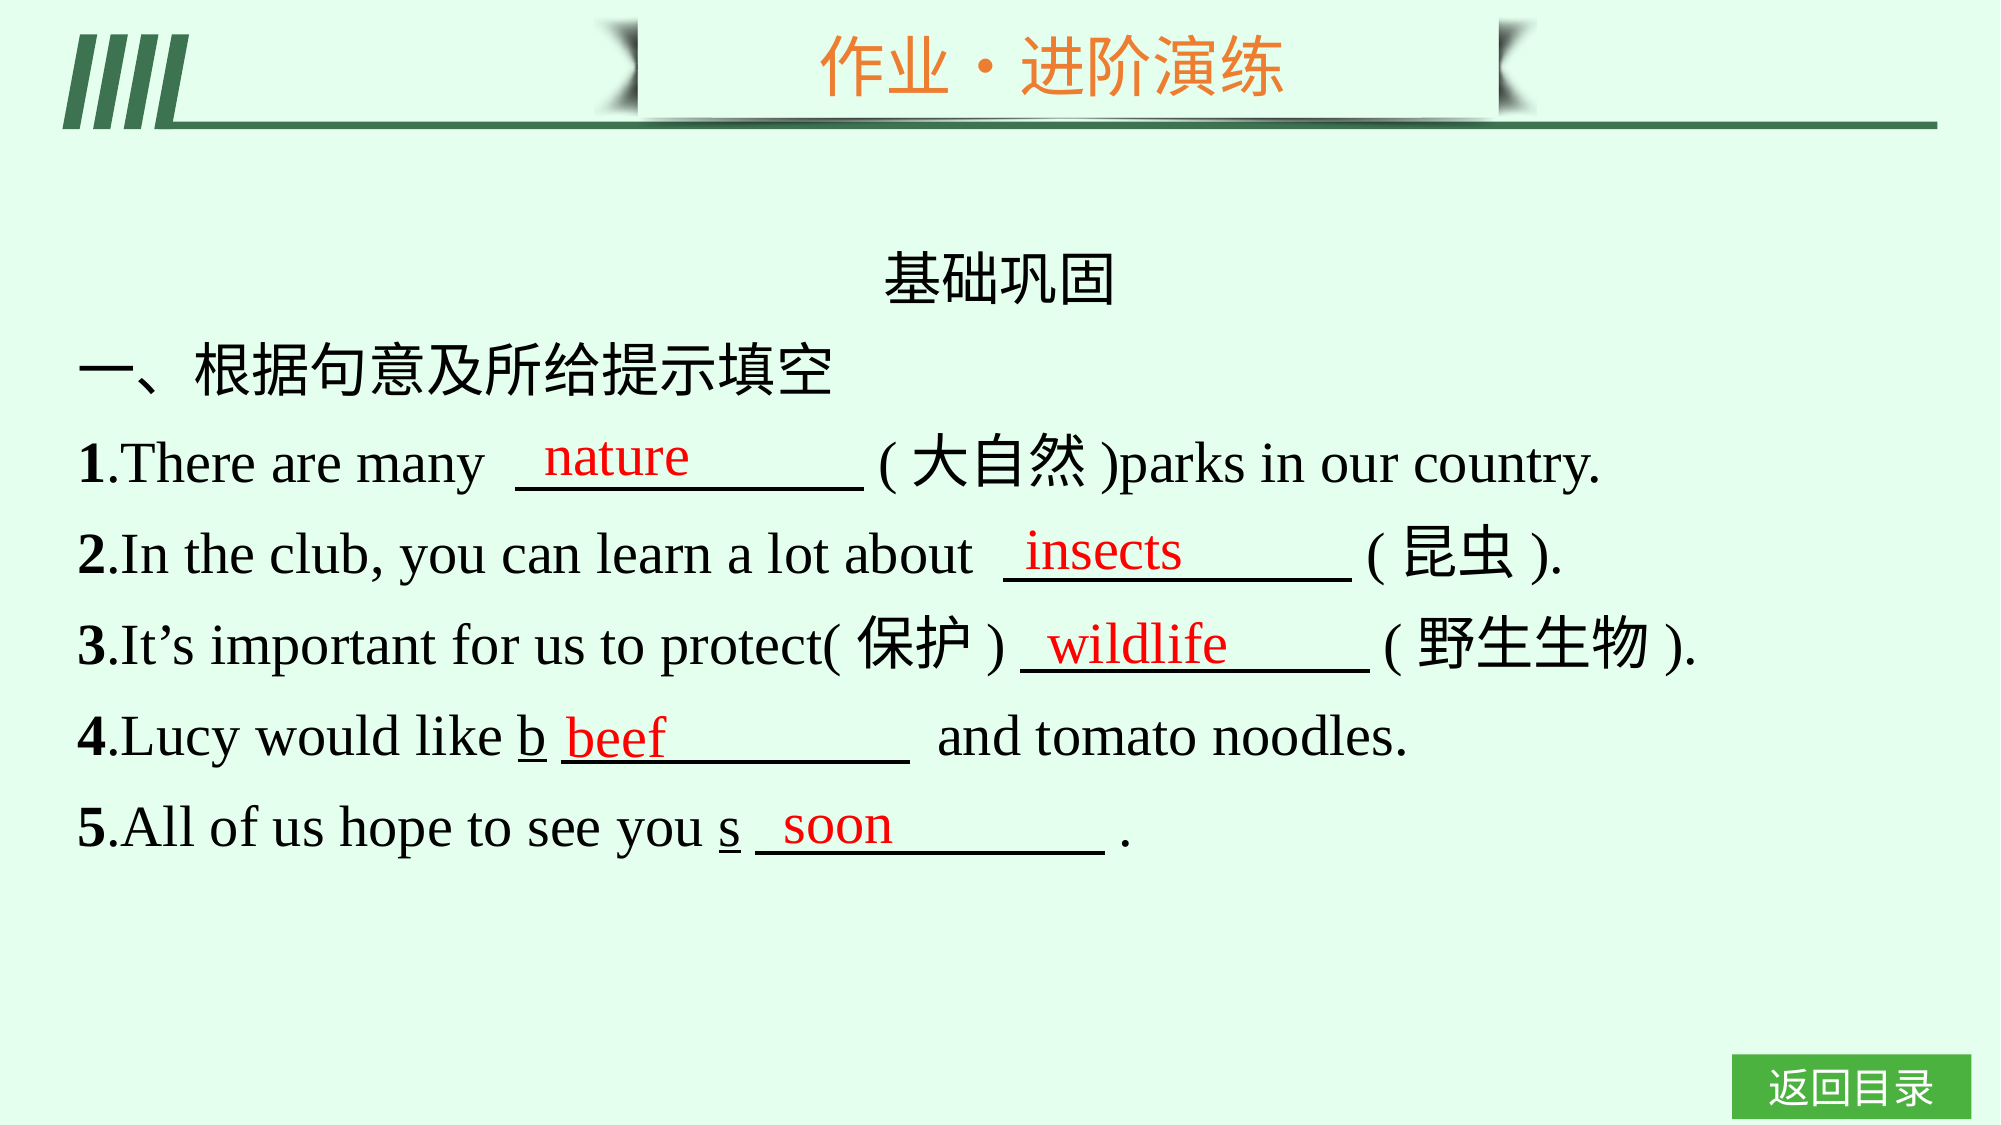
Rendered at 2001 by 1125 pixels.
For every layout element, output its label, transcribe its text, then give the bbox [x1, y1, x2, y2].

text_box 基础巩固 一、根据句意及所给提示填空 1.There are many (大自然)parks in our country. 2.In the club, you can learn a lot about (昆虫). 3.It’s important for us to protect(保护) (野生生物). 4.Lucy would like b and tomato noodles. 5.All of us hope to see you s . [62, 214, 1938, 866]
text_box wildlife [1032, 583, 1244, 683]
text_box insects [1010, 489, 1199, 589]
text_box beef [551, 677, 754, 777]
text_box soon [769, 763, 910, 863]
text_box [594, 16, 1537, 127]
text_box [62, 34, 1938, 130]
text_box nature [529, 395, 705, 495]
